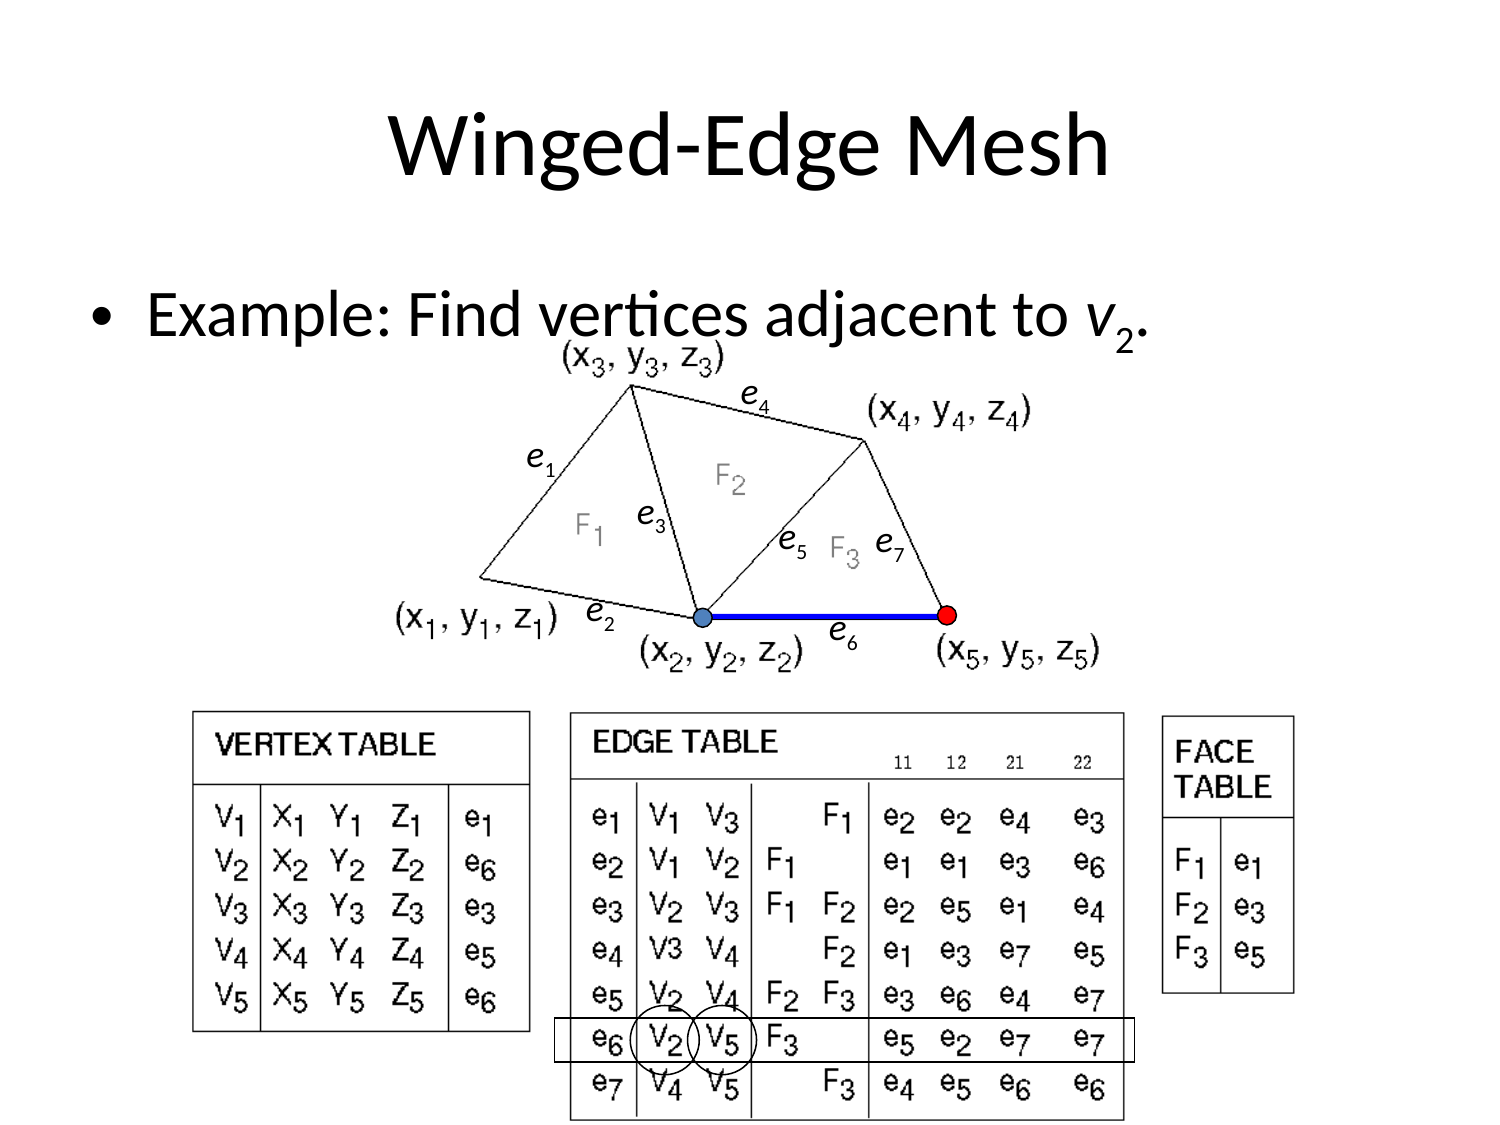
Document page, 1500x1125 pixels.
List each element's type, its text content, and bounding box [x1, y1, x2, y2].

picture [371, 318, 1122, 702]
list Example: Find vertices adjacent to v2. [75, 262, 1425, 1005]
title Winged-Edge Mesh [75, 45, 1425, 233]
picture [562, 707, 1130, 1125]
picture [1158, 713, 1301, 999]
picture [187, 706, 540, 1039]
